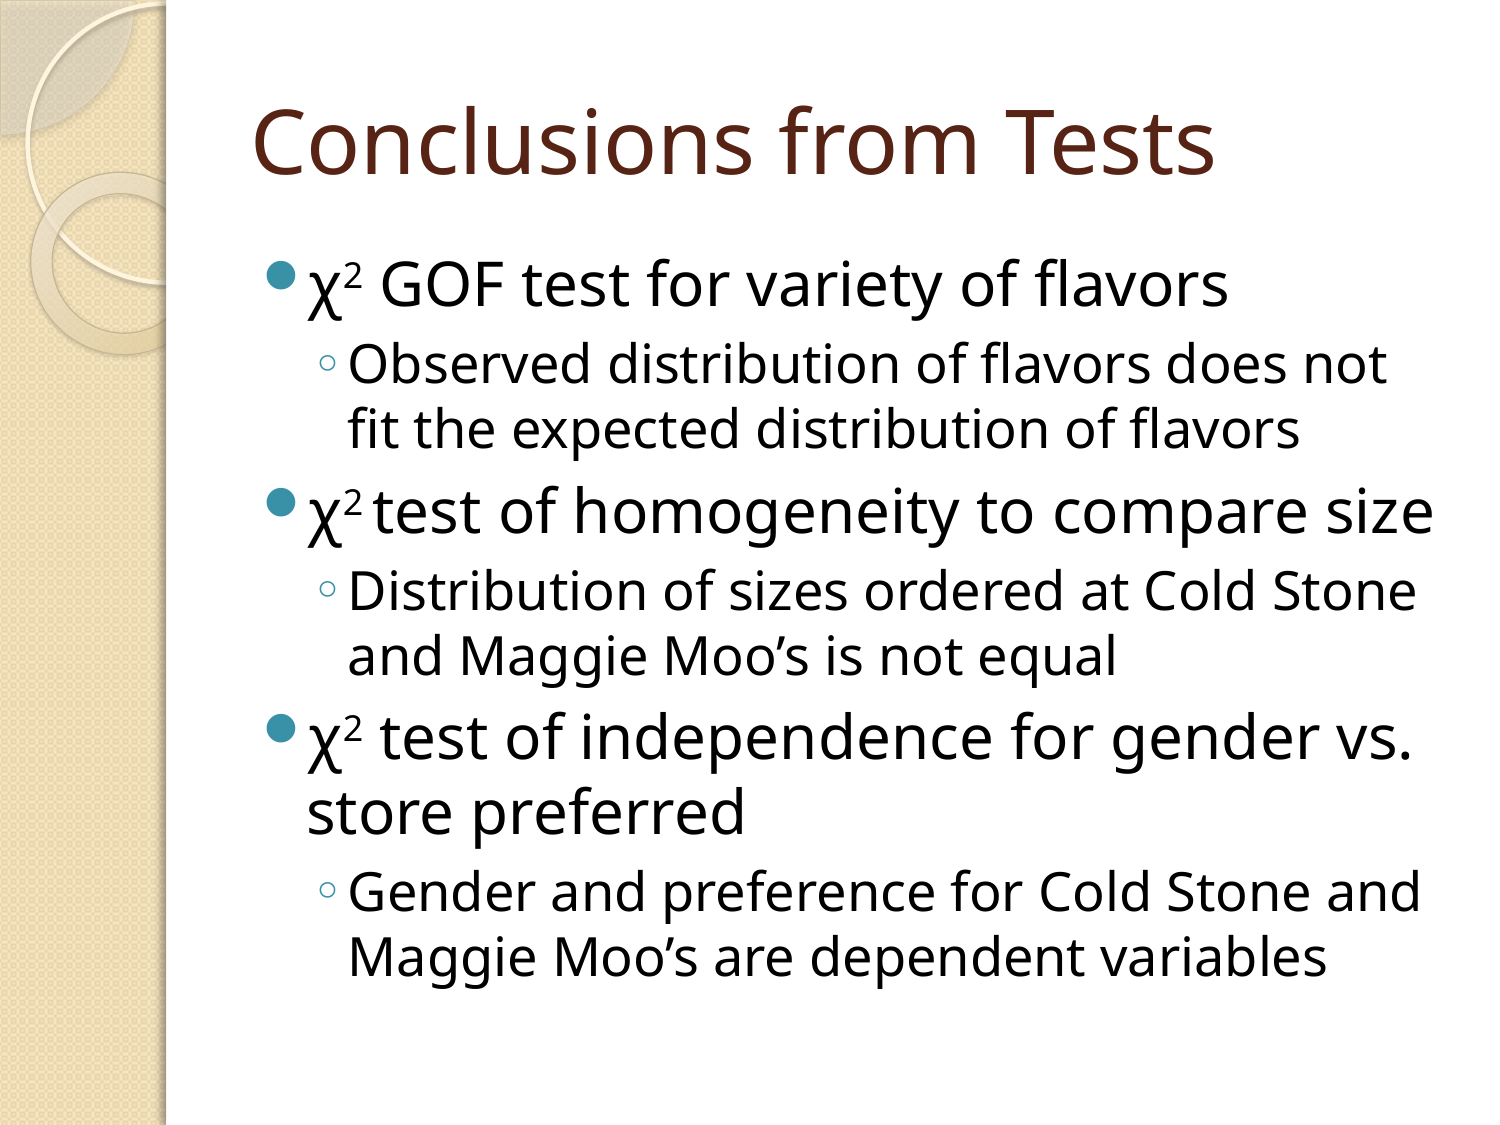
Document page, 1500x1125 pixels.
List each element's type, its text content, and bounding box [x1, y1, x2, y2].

list χ2 GOF test for variety of flavors Observed distribution of flavors does not fit the expected distribution of flavors χ2 test of homogeneity to compare size Distribution of sizes ordered at Cold Stone and Maggie Moo’s is not equal χ2 test of independence for gender vs. store preferred Gender and preference for Cold Stone and Maggie Moo’s are dependent variables [235, 237, 1466, 1025]
title Conclusions from Tests [235, 45, 1466, 233]
